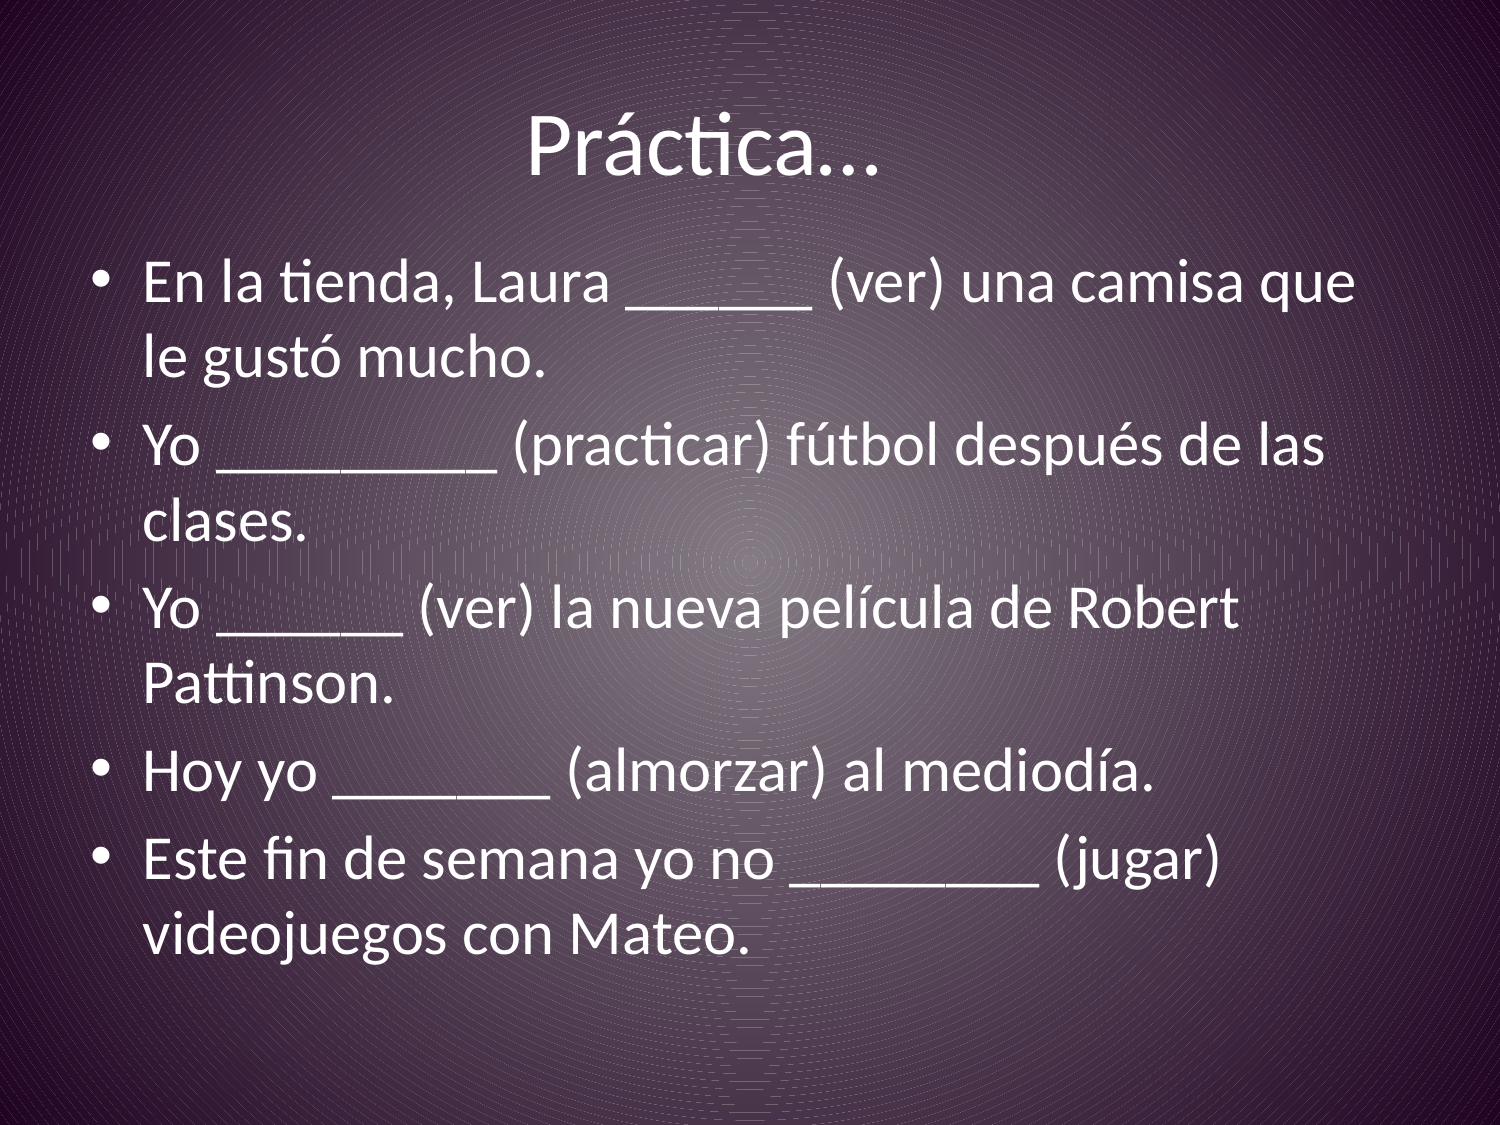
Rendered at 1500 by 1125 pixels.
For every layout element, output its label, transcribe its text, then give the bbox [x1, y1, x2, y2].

list En la tienda, Laura ______ (ver) una camisa que le gustó mucho. Yo _________ (practicar) fútbol después de las clases. Yo ______ (ver) la nueva película de Robert Pattinson. Hoy yo _______ (almorzar) al mediodía. Este fin de semana yo no ________ (jugar) videojuegos con Mateo. [75, 232, 1425, 975]
title Práctica… [75, 45, 1425, 232]
